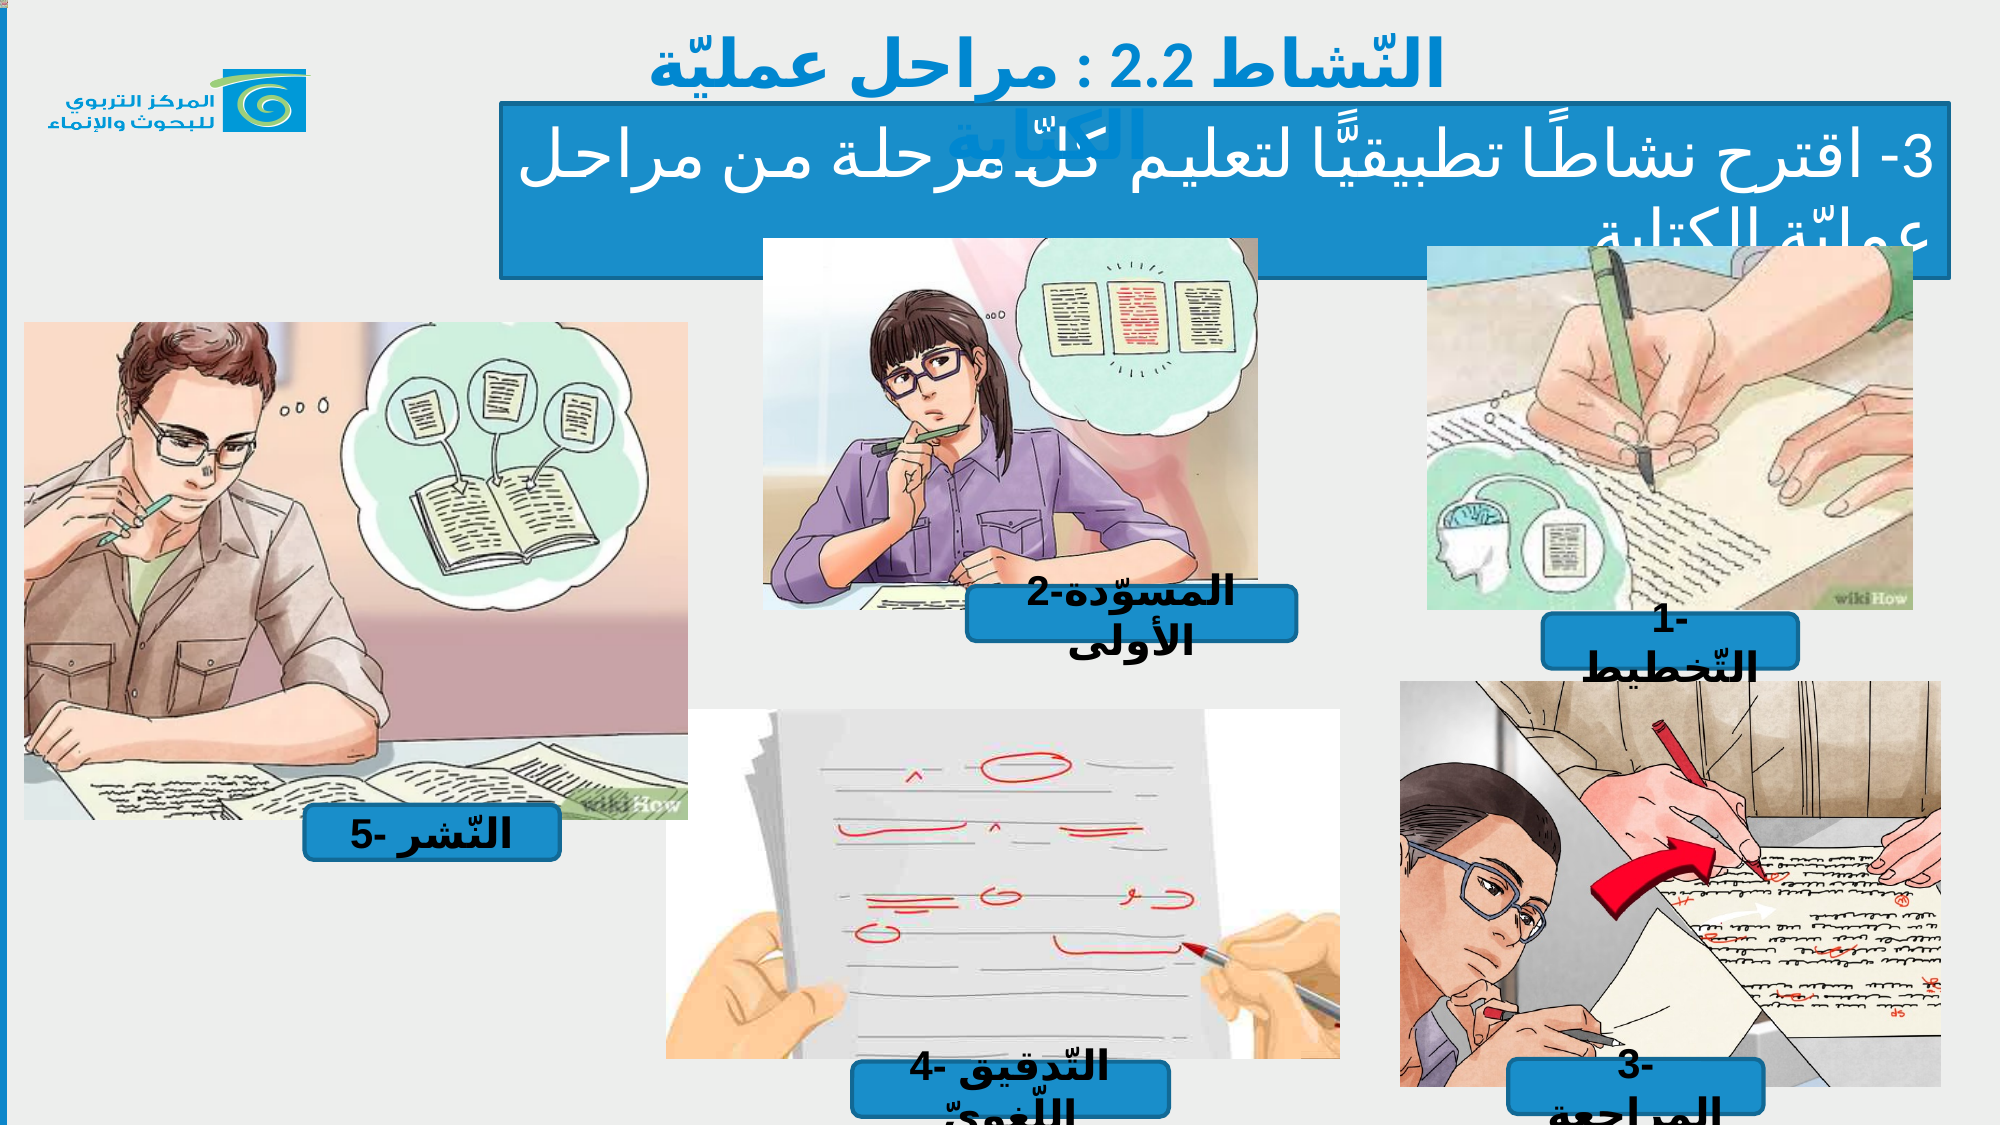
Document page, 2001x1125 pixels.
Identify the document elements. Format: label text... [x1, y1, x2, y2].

picture [762, 238, 1259, 610]
text_box 5- النّشر [302, 828, 562, 862]
text_box 2-المسوّدة الأولى [964, 583, 1299, 644]
picture [1400, 681, 1941, 1087]
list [0, 0, 8, 8]
picture [1427, 245, 1914, 610]
picture [24, 322, 1341, 1060]
text_box 4- التّدقيق اللّغويّ [850, 1066, 1172, 1119]
text_box 1- التّخطيط [1540, 618, 1801, 671]
picture [48, 69, 311, 132]
text_box النّشاط 2.2 : مراحل عمليّة الكتابة [614, 29, 1481, 143]
picture [238, 84, 291, 126]
text_box 3- اقترح نشاطًا تطبيقيًّا لتعليم كلّ مرحلة من مراحل عمليّة الكتابة. [499, 101, 1951, 280]
picture [0, 8, 7, 1125]
text_box 3- المراجعة [1506, 1095, 1766, 1117]
